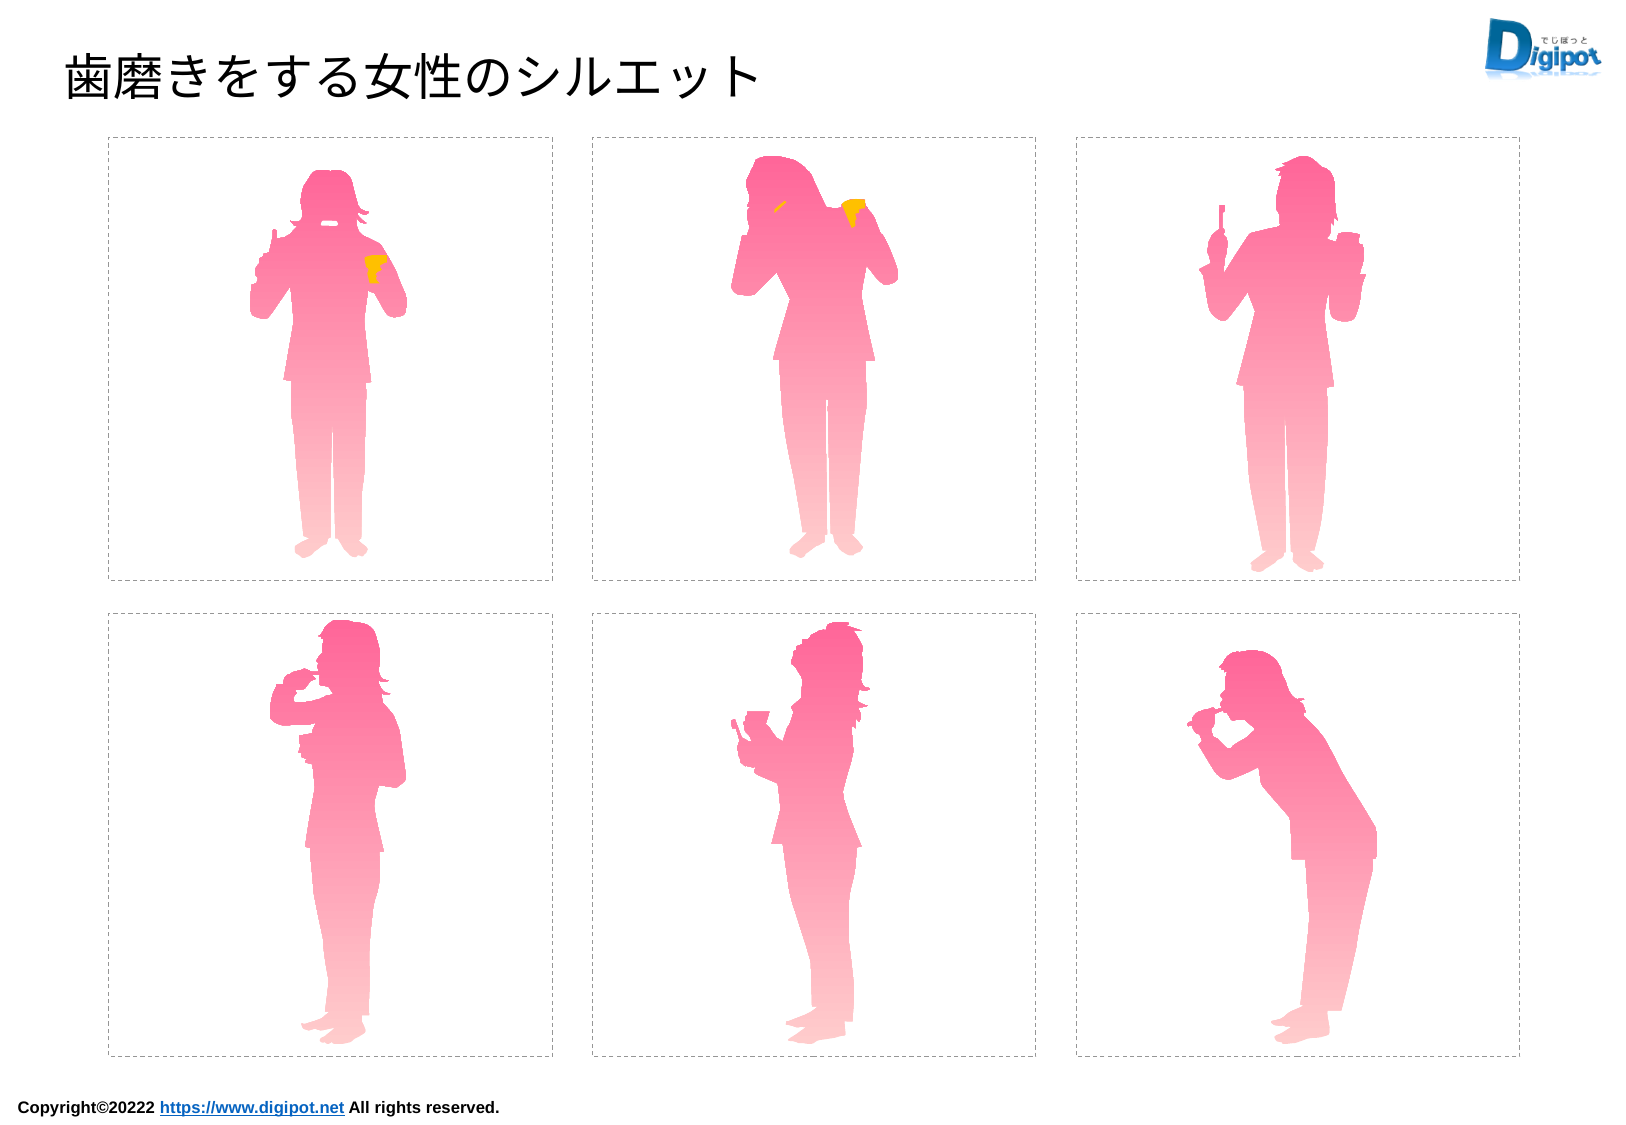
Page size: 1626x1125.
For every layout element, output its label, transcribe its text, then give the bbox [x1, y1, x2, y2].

text_box [269, 620, 407, 1044]
text_box 歯磨きをする女性のシルエット [48, 38, 779, 113]
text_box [731, 156, 899, 558]
text_box [1187, 650, 1378, 1044]
picture [1485, 18, 1602, 82]
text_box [250, 169, 408, 558]
text_box [731, 622, 870, 1044]
text_box [1198, 156, 1366, 573]
